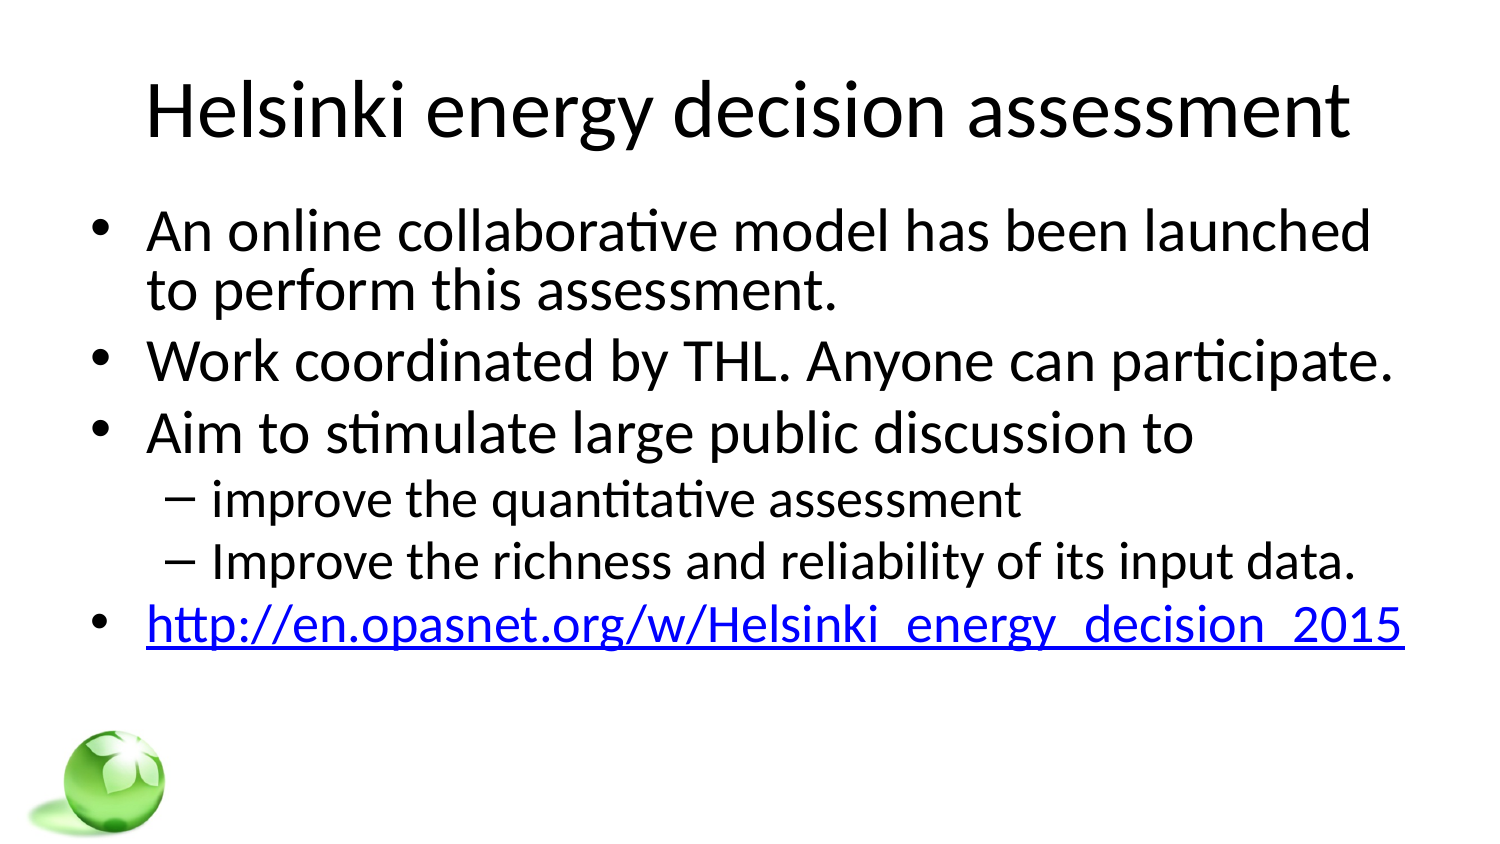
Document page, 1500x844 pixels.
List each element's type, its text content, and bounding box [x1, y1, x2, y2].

picture [17, 720, 178, 841]
title Helsinki energy decision assessment [75, 33, 1425, 175]
list An online collaborative model has been launched to perform this assessment. Work coordinated by THL. Anyone can participate. Aim to stimulate large public discussion to improve the quantitative assessment Improve the richness and reliability of its input data. http://en.opasnet.org/w/Helsinki_energy_decision_2015 [75, 196, 1425, 754]
